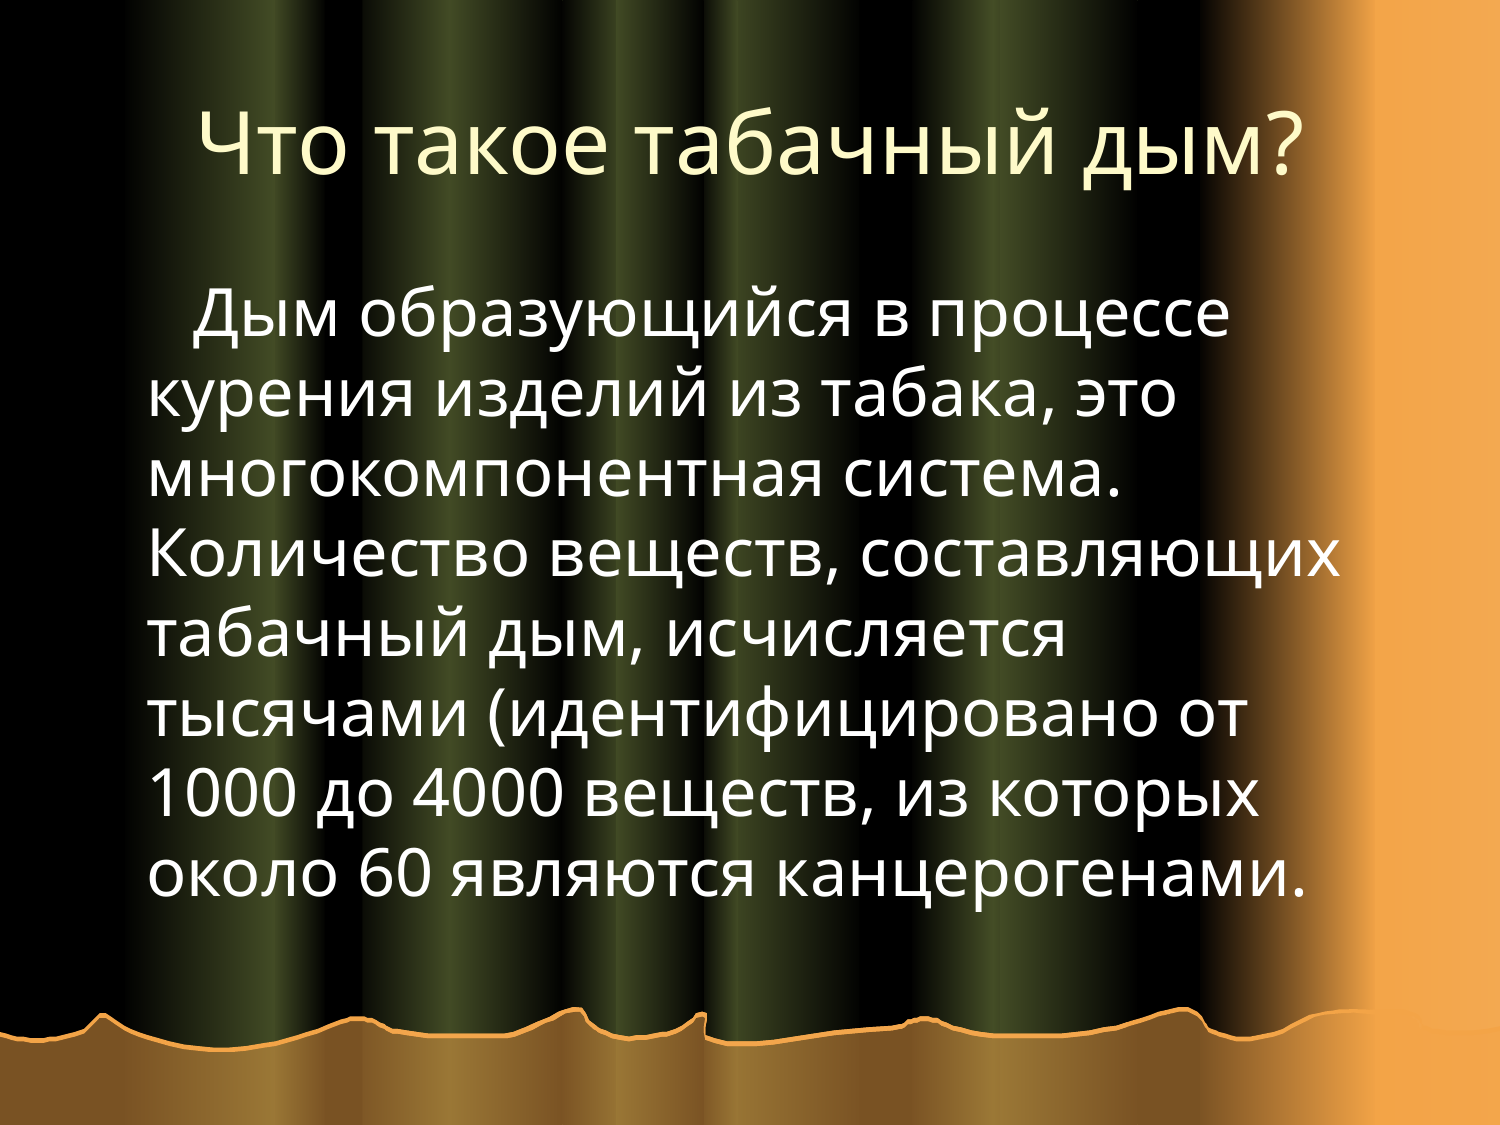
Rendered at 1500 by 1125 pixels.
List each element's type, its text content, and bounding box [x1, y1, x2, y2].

title Что такое табачный дым? [74, 45, 1426, 233]
list Дым образующийся в процессе курения изделий из табака, это многокомпонентная система. Количество веществ, составляющих табачный дым, исчисляется тысячами (идентифицировано от 1000 до 4000 веществ, из которых около 60 являются канцерогенами. [74, 262, 1426, 1006]
